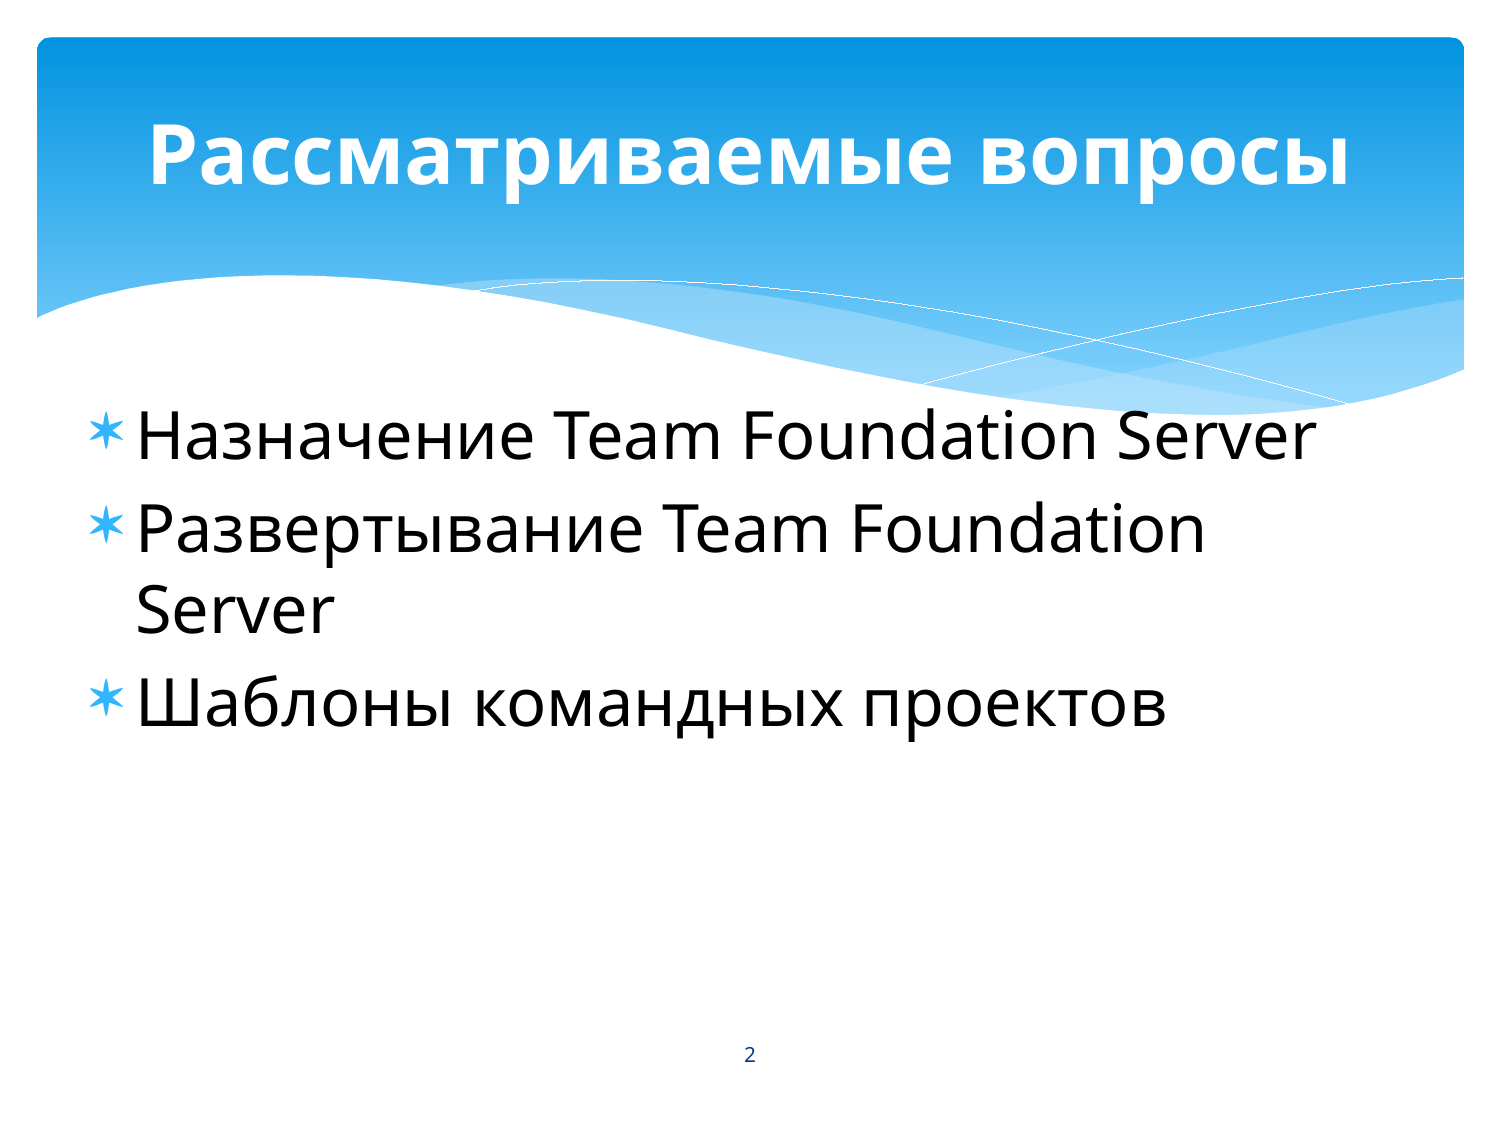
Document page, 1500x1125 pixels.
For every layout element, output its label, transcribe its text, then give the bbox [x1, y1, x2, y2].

slide_number 2 [654, 1025, 846, 1086]
title Рассматриваемые вопросы [75, 0, 1425, 303]
list Назначение Team Foundation Server Развертывание Team Foundation Server Шаблоны командных проектов [75, 385, 1425, 1005]
